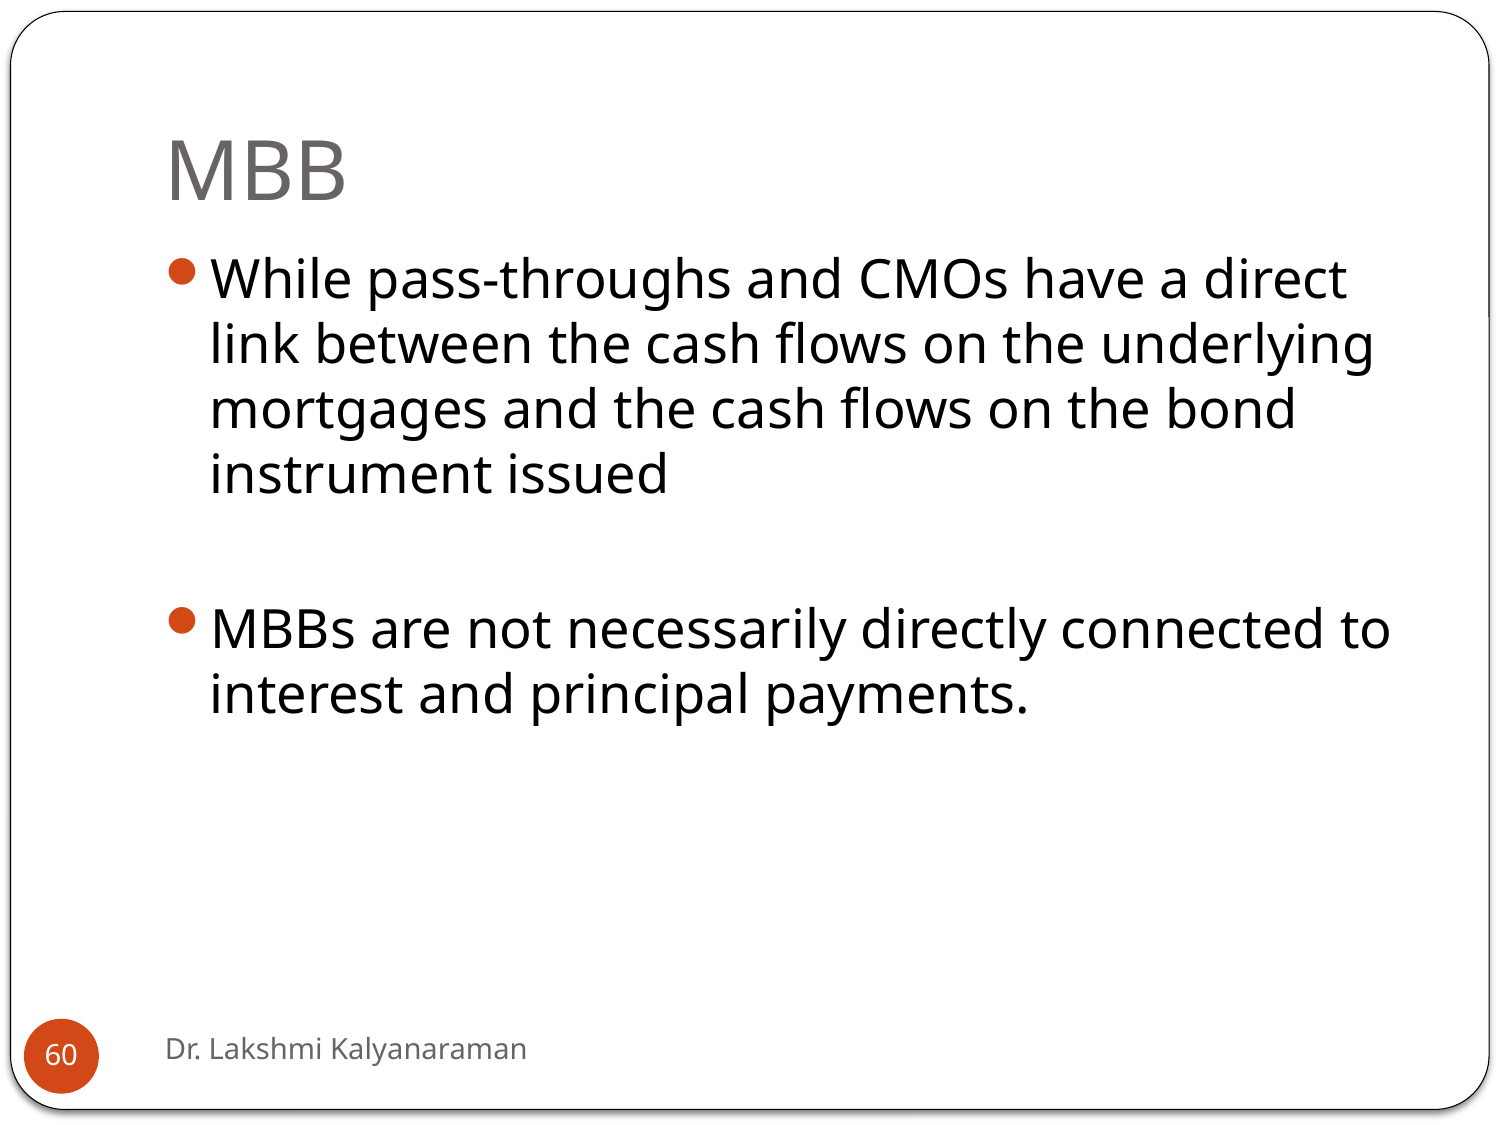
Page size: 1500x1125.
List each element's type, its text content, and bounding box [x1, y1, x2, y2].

list While pass-throughs and CMOs have a direct link between the cash flows on the underlying mortgages and the cash flows on the bond instrument issued MBBs are not necessarily directly connected to interest and principal payments. [150, 237, 1425, 988]
footer Dr. Lakshmi Kalyanaraman [150, 1012, 800, 1088]
slide_number 60 [23, 1018, 99, 1094]
title MBB [150, 45, 1425, 233]
